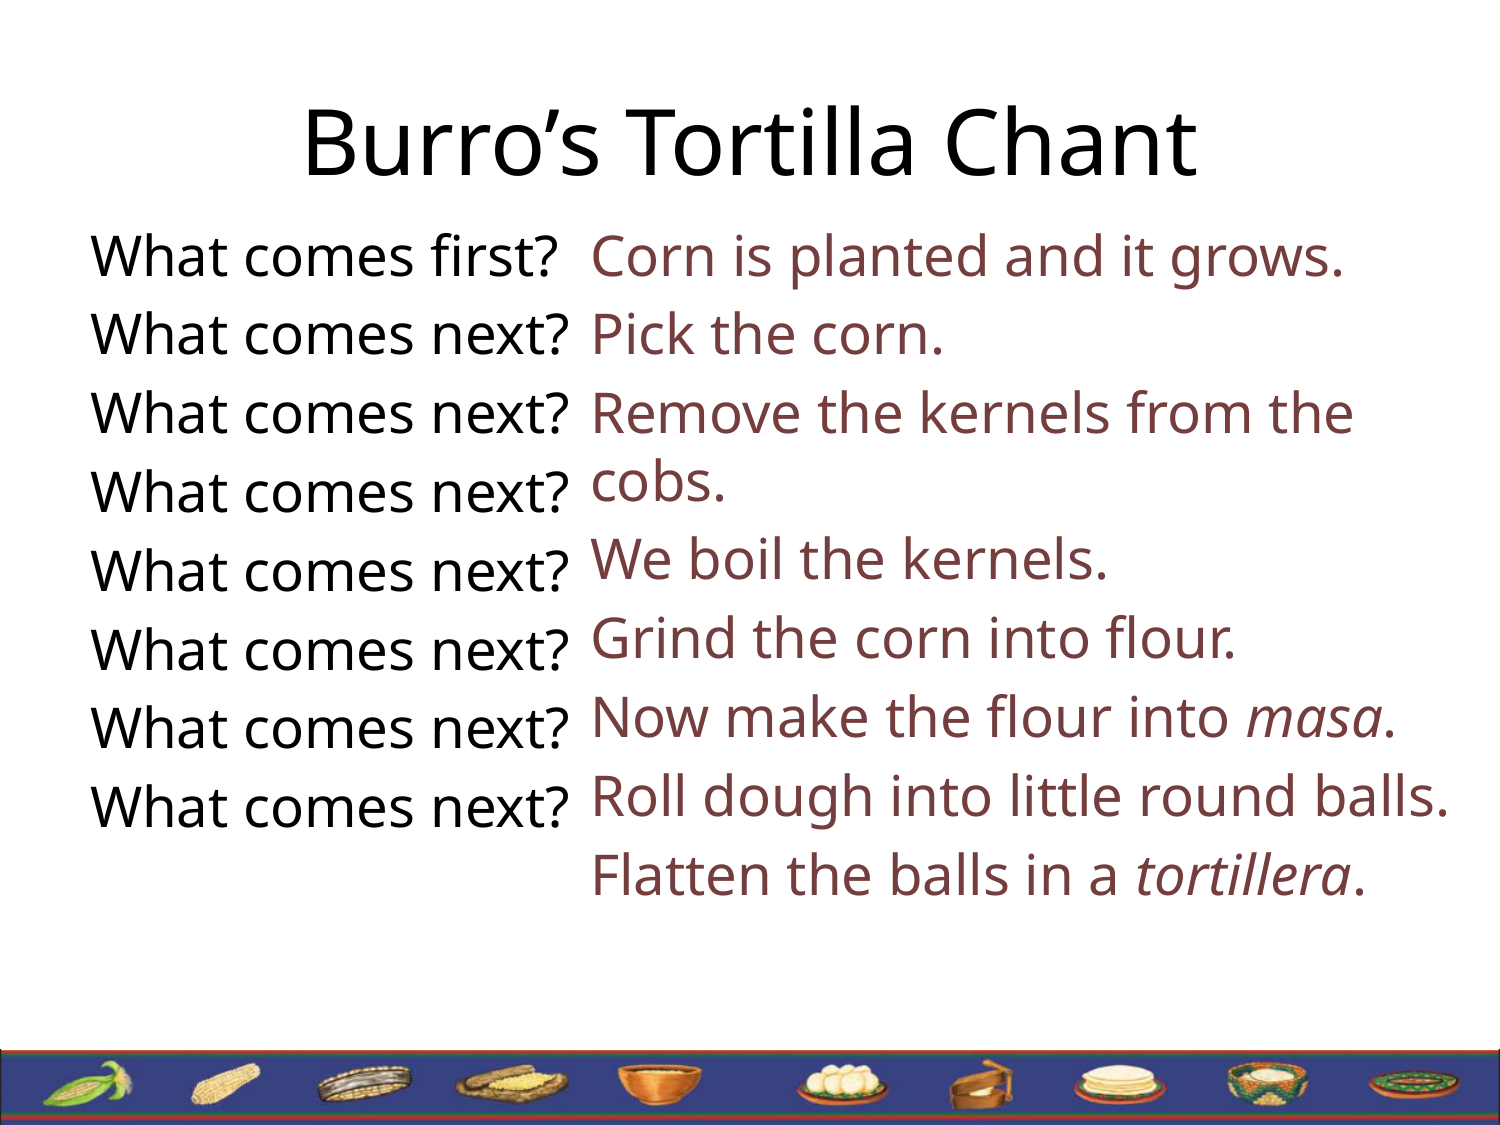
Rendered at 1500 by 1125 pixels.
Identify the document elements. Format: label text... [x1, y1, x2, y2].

list What comes first? What comes next? What comes next? What comes next? What comes next? What comes next? What comes next? What comes next? [75, 212, 638, 1038]
picture [0, 1049, 1500, 1125]
list Corn is planted and it grows. Pick the corn. Remove the kernels from the cobs. We boil the kernels. Grind the corn into flour. Now make the flour into masa. Roll dough into little round balls. Flatten the balls in a tortillera. [575, 212, 1488, 1005]
title Burro’s Tortilla Chant [75, 45, 1425, 212]
